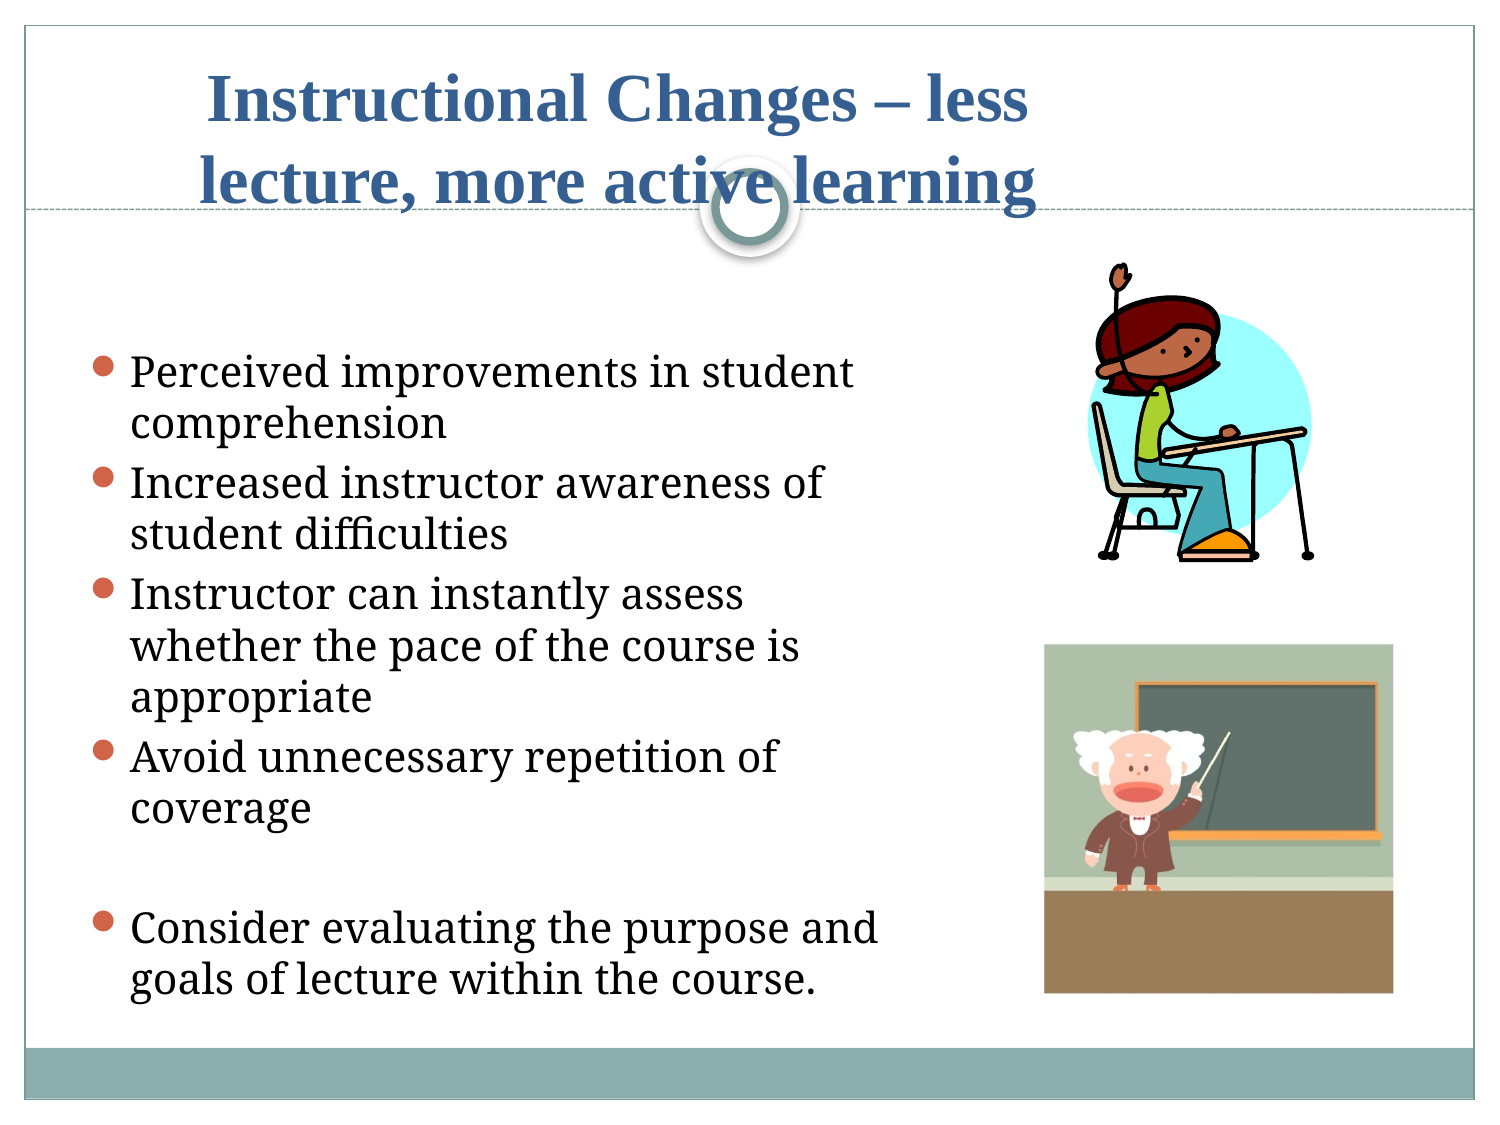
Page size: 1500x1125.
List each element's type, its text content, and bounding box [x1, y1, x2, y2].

title Instructional Changes – less lecture, more active learning [75, 45, 1163, 225]
picture [1037, 637, 1401, 1001]
list Perceived improvements in student comprehension Increased instructor awareness of student difficulties Instructor can instantly assess whether the pace of the course is appropriate Avoid unnecessary repetition of coverage Consider evaluating the purpose and goals of lecture within the course. [75, 337, 925, 1025]
picture [1087, 262, 1315, 563]
